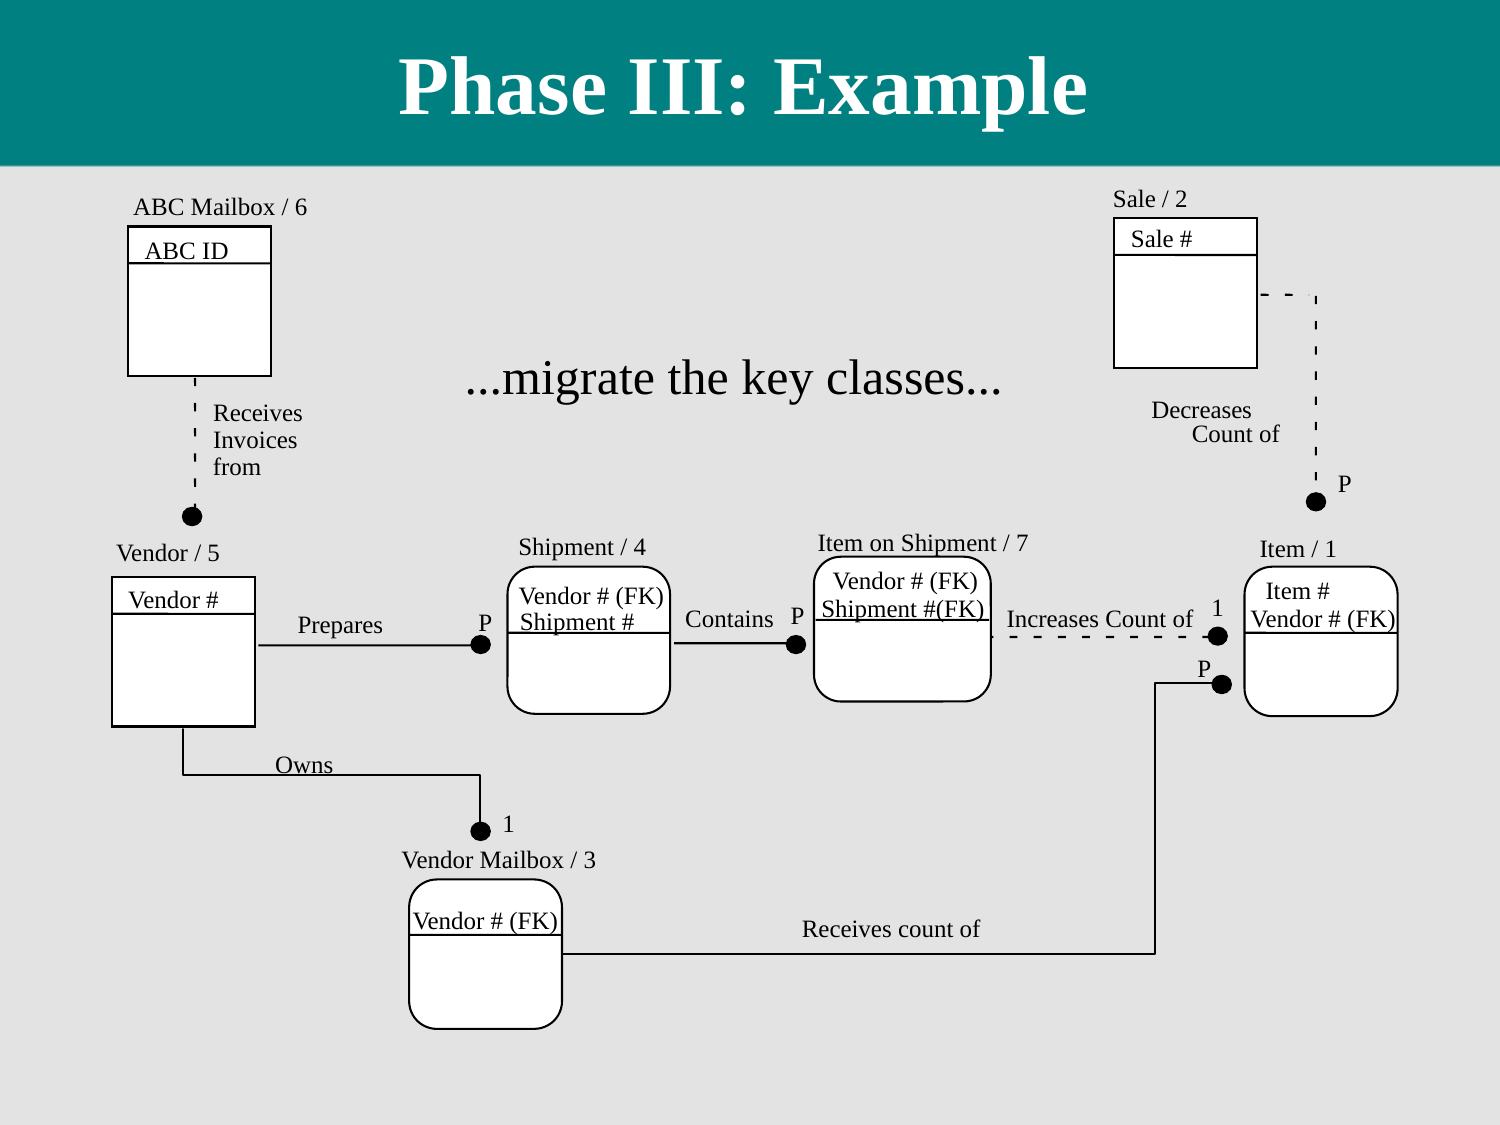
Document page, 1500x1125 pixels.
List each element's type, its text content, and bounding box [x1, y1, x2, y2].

picture [0, 0, 1500, 1125]
title Phase III: Example [0, 23, 1488, 140]
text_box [99, 174, 1413, 1030]
